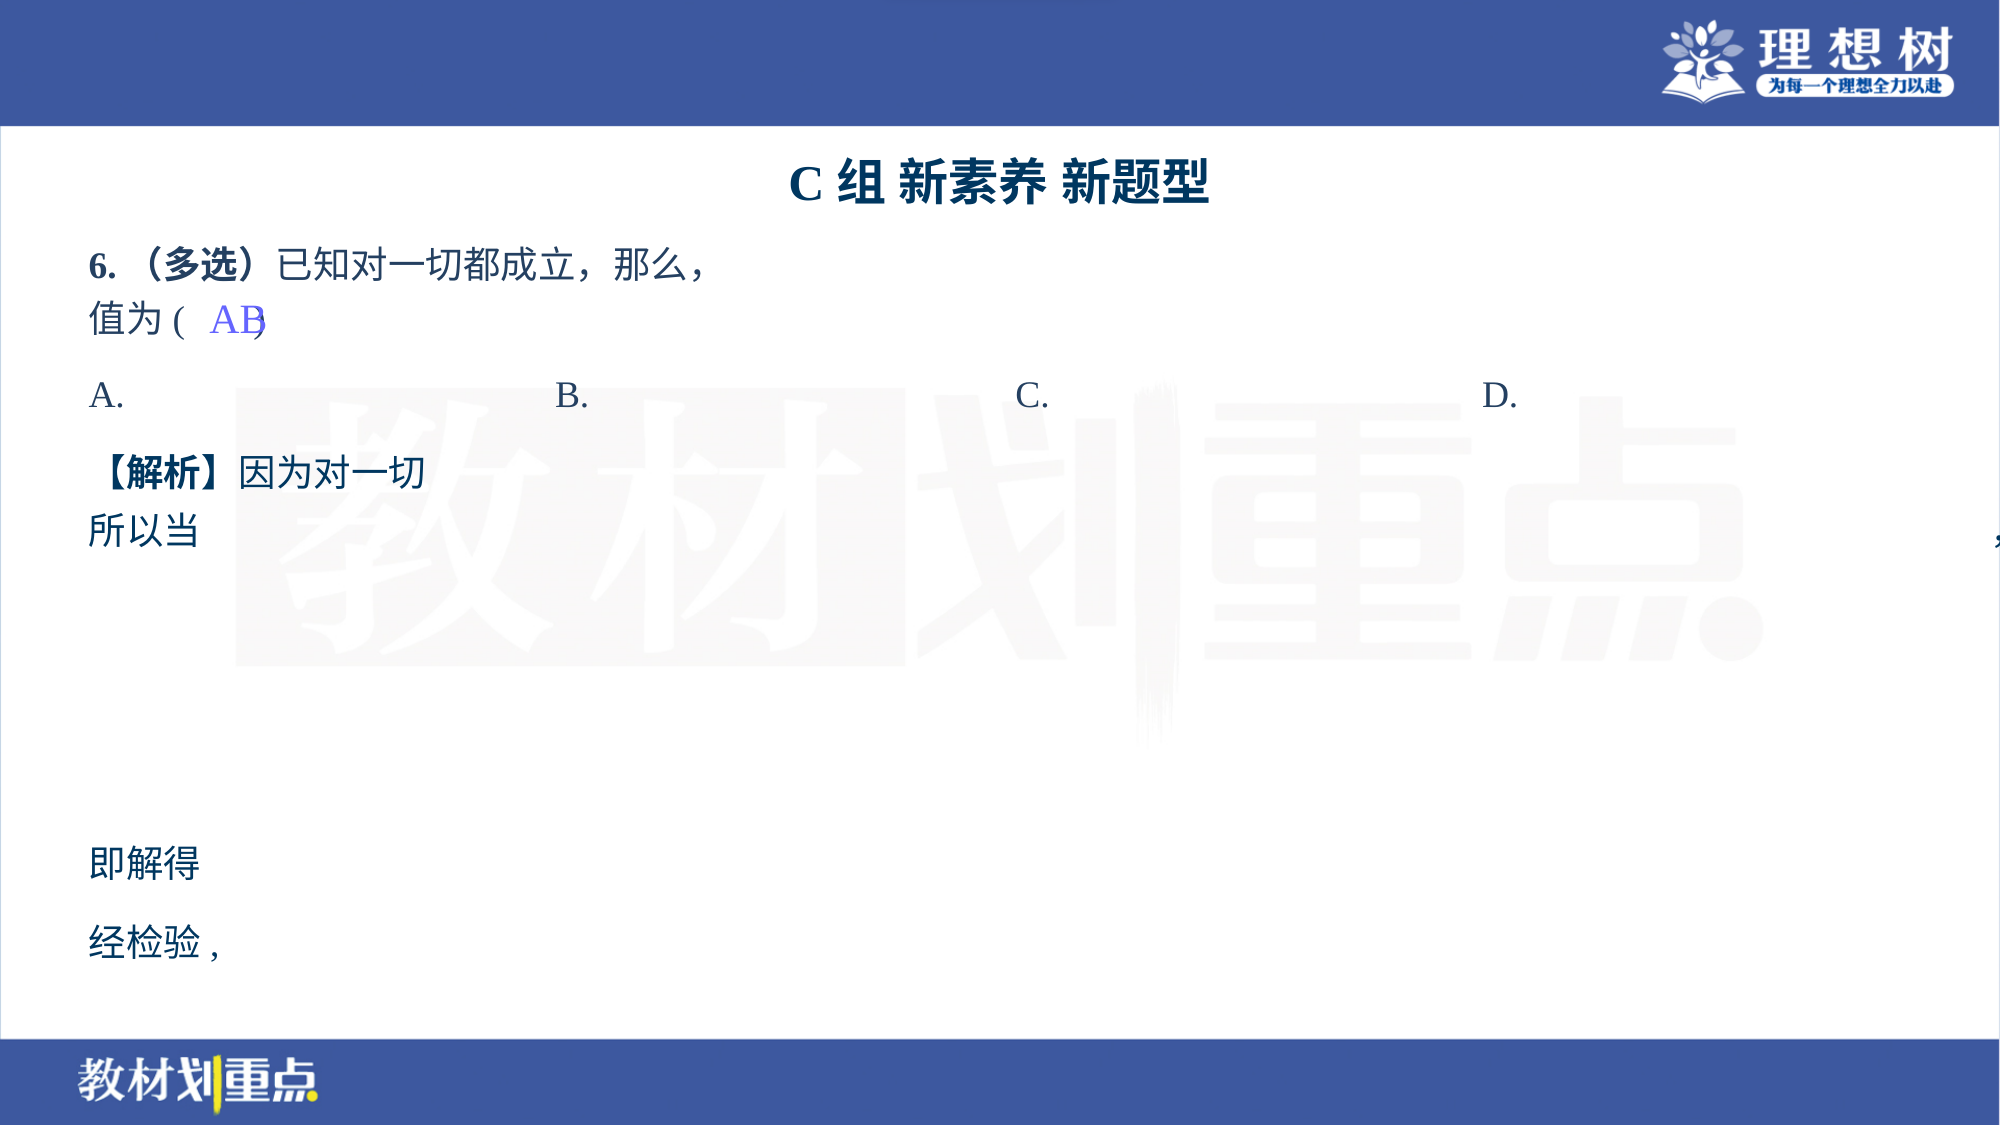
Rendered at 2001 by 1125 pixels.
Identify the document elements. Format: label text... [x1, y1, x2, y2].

text_box C组 新素养 新题型 [88, 135, 1911, 206]
picture [0, 0, 2000, 1125]
text_box AB [194, 290, 283, 340]
